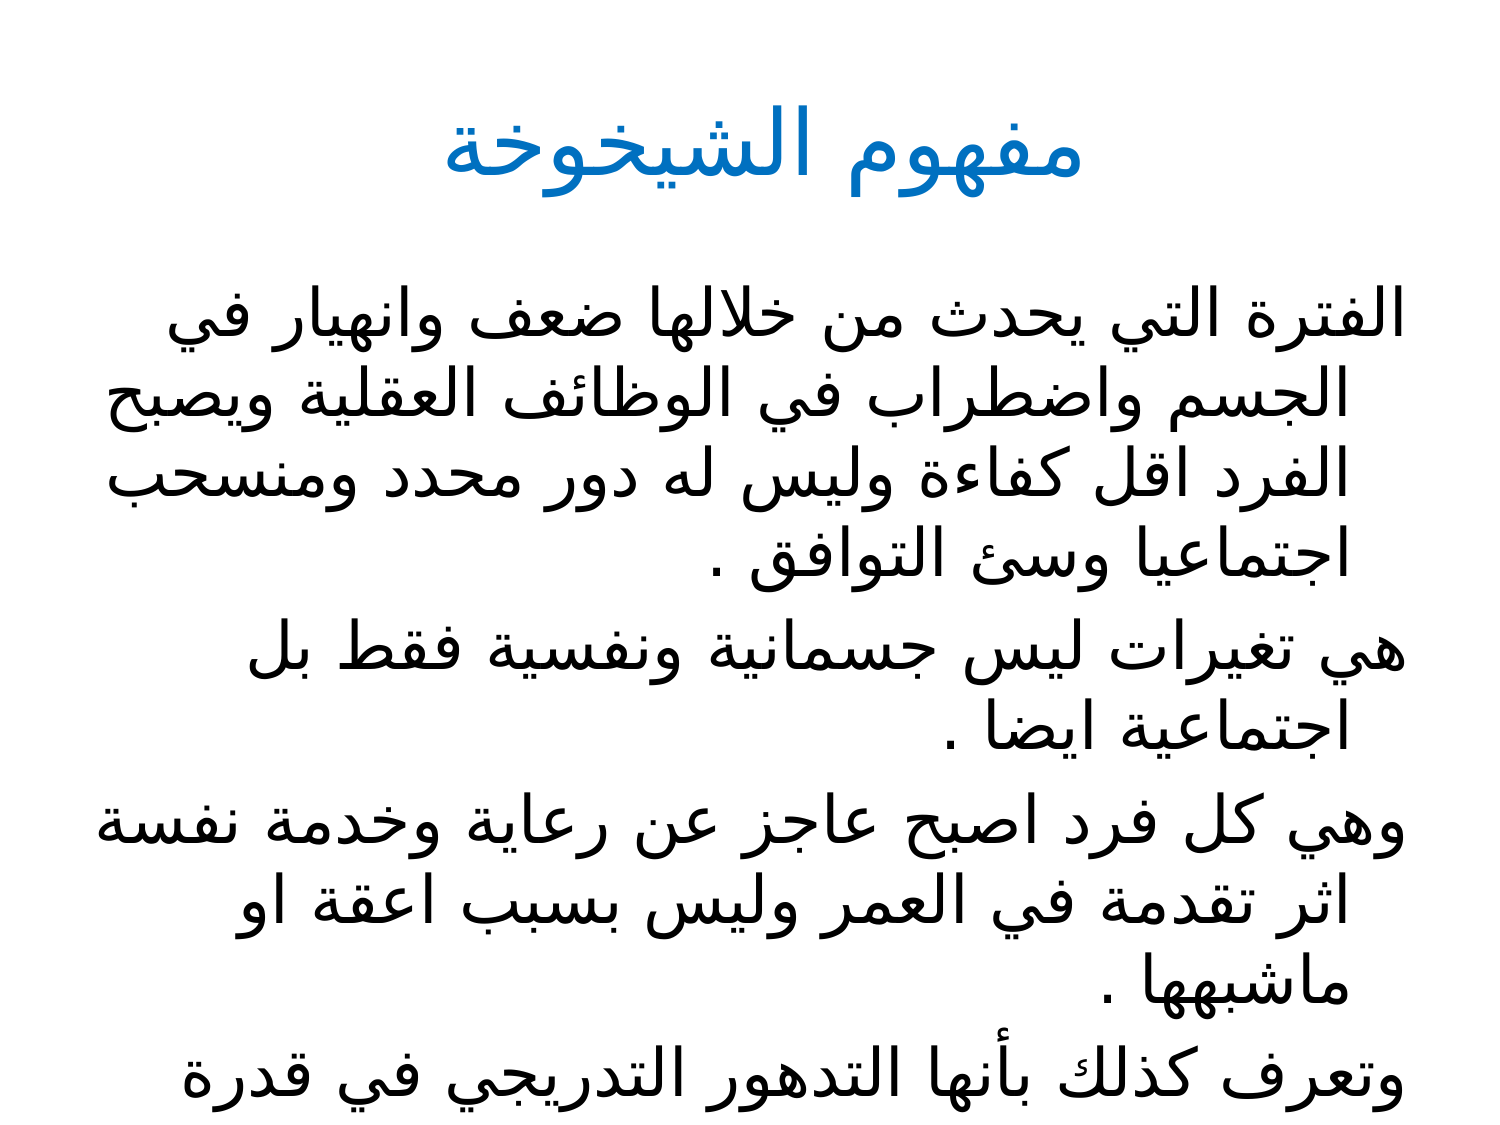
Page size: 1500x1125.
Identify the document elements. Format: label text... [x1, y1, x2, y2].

title مفهوم الشيخوخة [75, 45, 1425, 233]
list الفترة التي يحدث من خلالها ضعف وانهيار في الجسم واضطراب في الوظائف العقلية ويصبح الفرد اقل كفاءة وليس له دور محدد ومنسحب اجتماعيا وسئ التوافق . هي تغيرات ليس جسمانية ونفسية فقط بل اجتماعية ايضا . وهي كل فرد اصبح عاجز عن رعاية وخدمة نفسة اثر تقدمة في العمر وليس بسبب اعقة او ماشبهها . وتعرف كذلك بأنها التدهور التدريجي في قدرة الفرد للتكيف مع التغيرات التي يواجهها وتفرضها ظروف الخياة. [75, 262, 1425, 1005]
